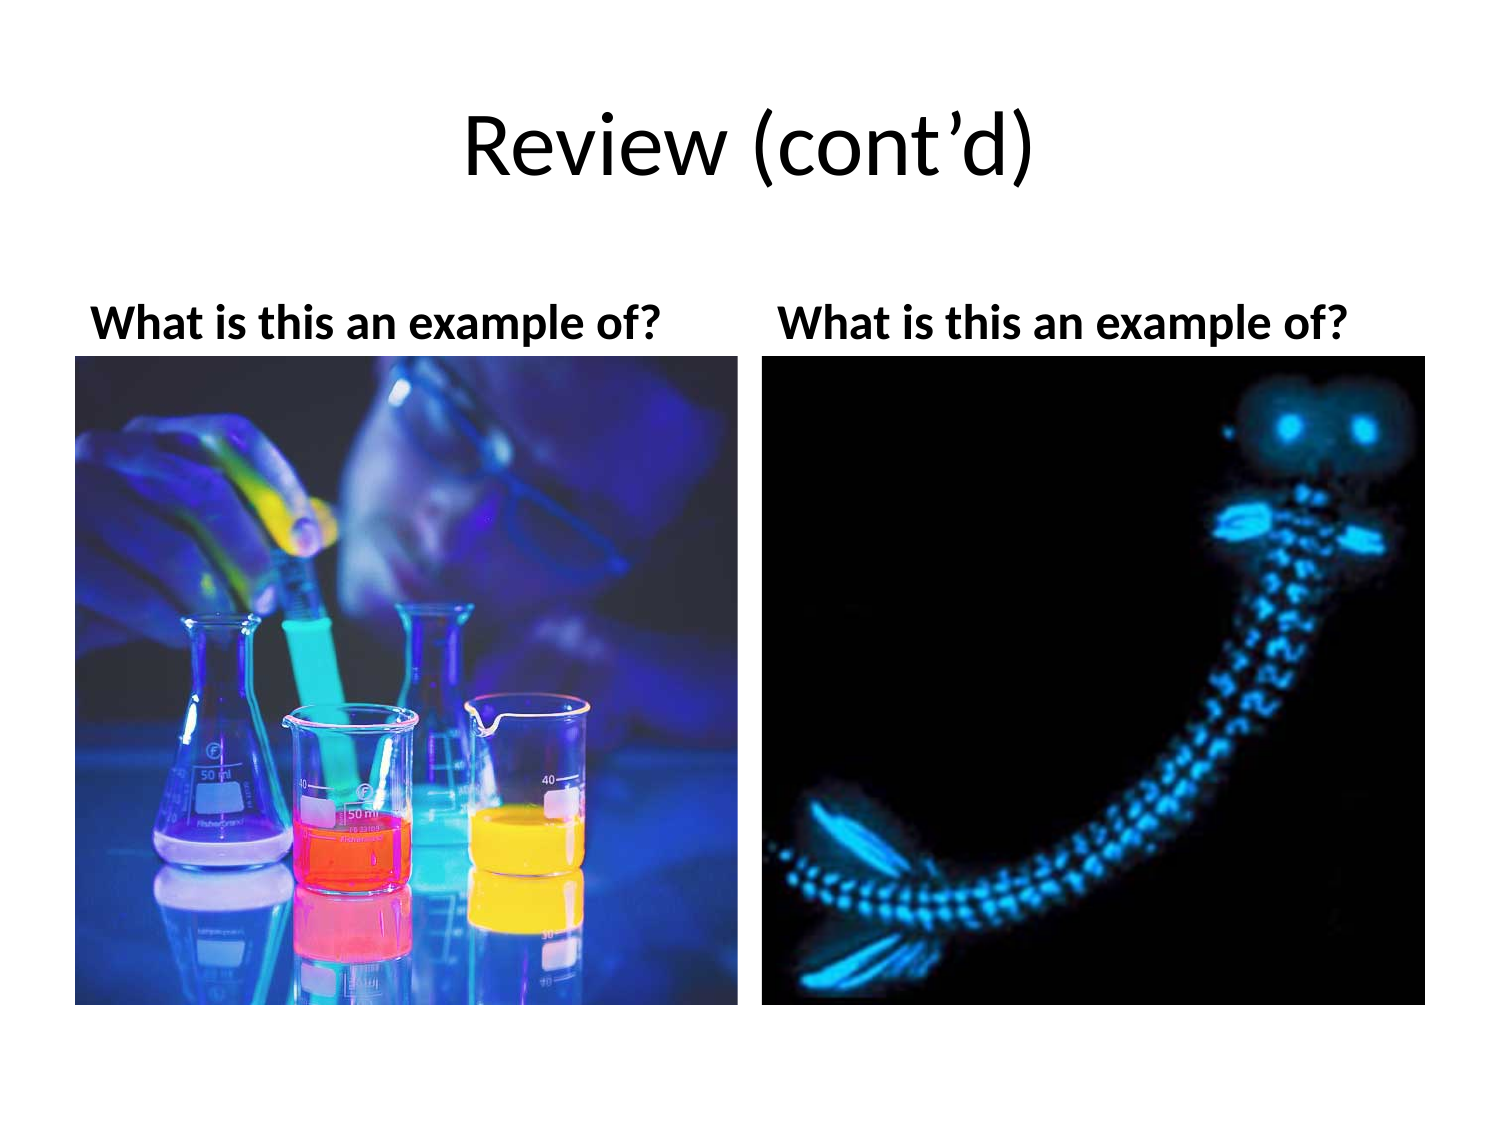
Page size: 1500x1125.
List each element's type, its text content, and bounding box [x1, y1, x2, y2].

list What is this an example of? [75, 251, 738, 356]
title Review (cont’d) [75, 45, 1425, 233]
list What is this an example of? [761, 251, 1425, 356]
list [74, 356, 738, 1006]
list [761, 356, 1426, 1006]
